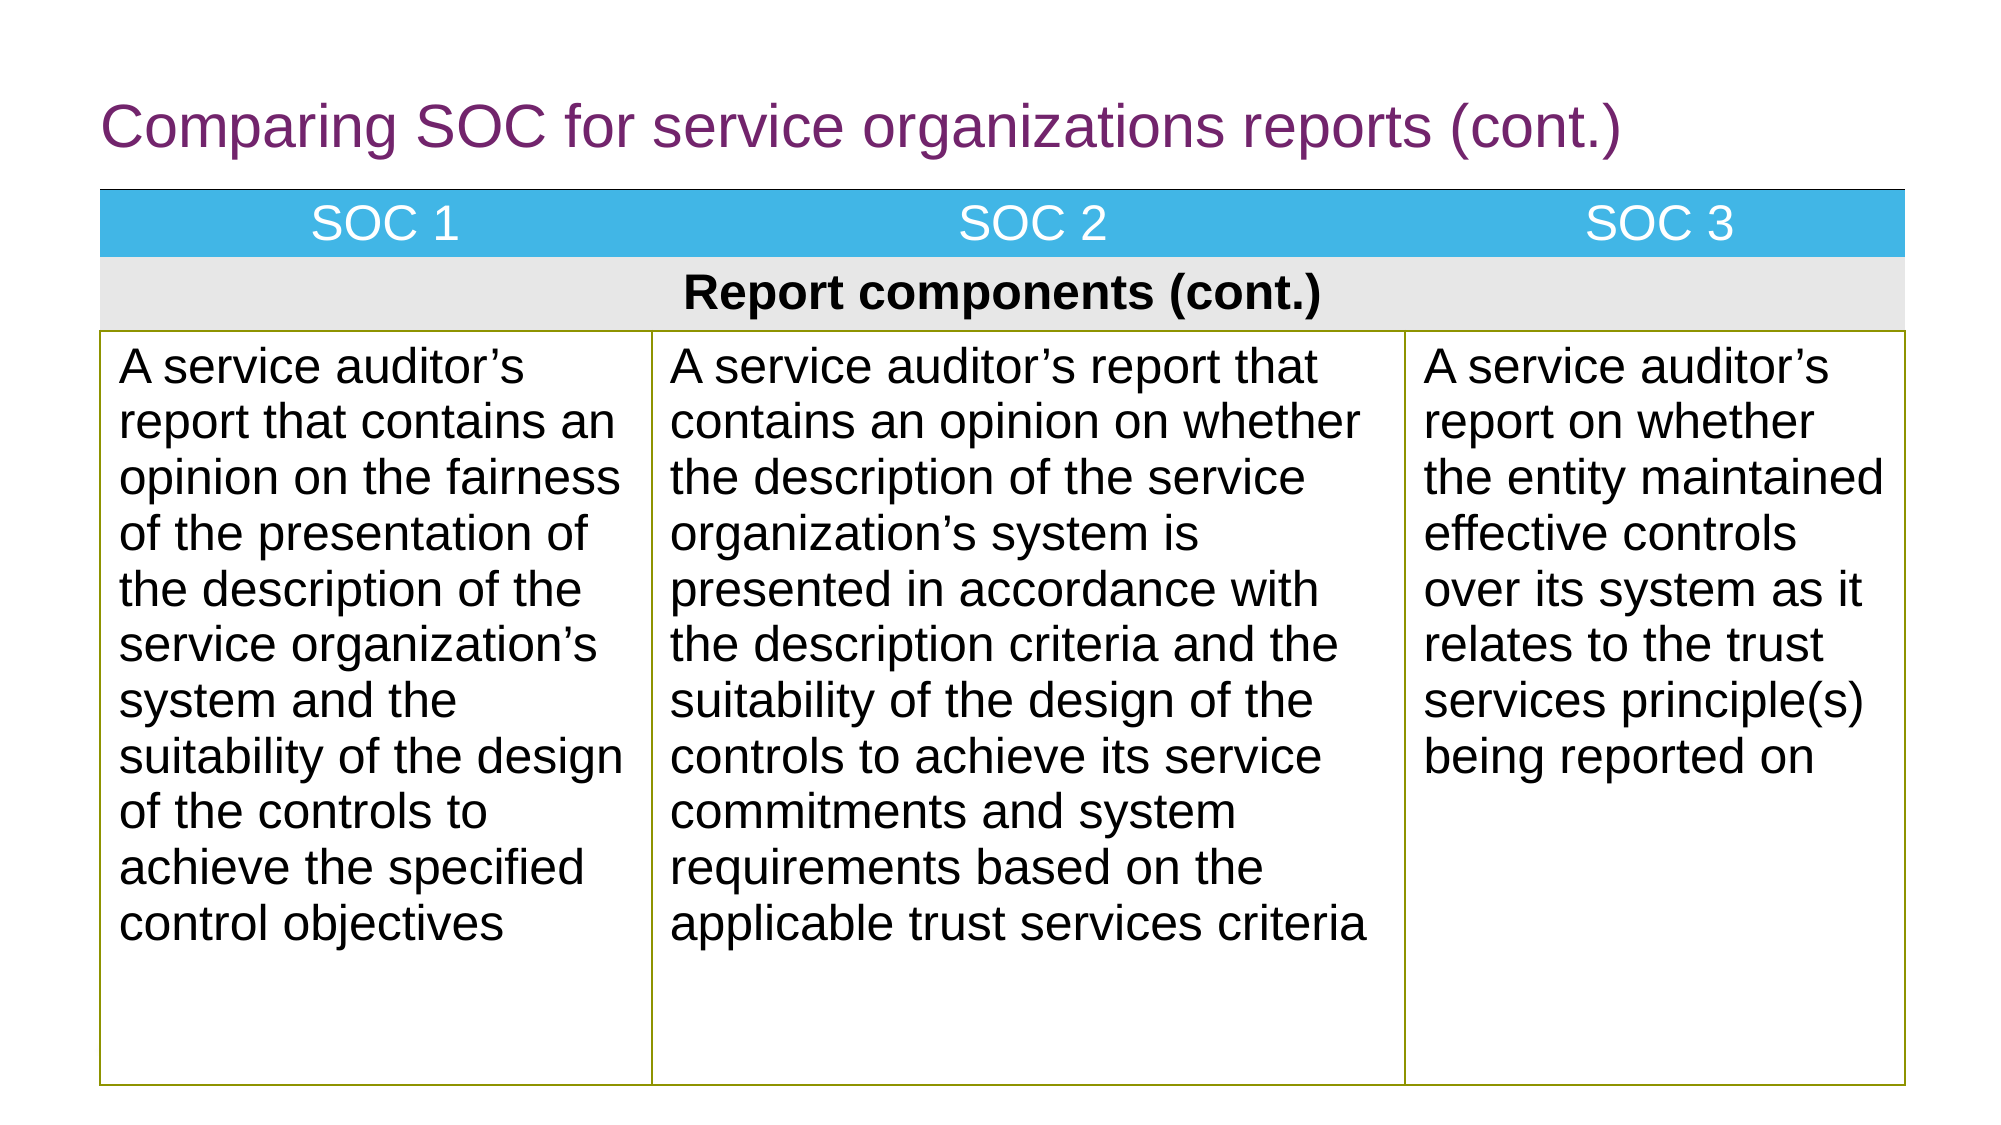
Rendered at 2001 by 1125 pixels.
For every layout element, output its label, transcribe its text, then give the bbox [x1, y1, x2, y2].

table_cell Report components (cont.) [100, 257, 1905, 330]
table_cell A service auditor’s report that contains an opinion on the fairness of the presentation of the description of the service organization’s system and the suitability of the design of the controls to achieve the specified control objectives [101, 332, 651, 1050]
table_header SOC 3 [1405, 190, 1905, 257]
footer © 2018 Association of International Certified Professional Accountants. All rights reserved. [147, 1050, 1900, 1111]
table_header SOC 1 [100, 190, 652, 257]
title Comparing SOC for service organizations reports (cont.) [100, 30, 1800, 160]
table_header SOC 2 [652, 190, 1405, 257]
table_cell A service auditor’s report that contains an opinion on whether the description of the service organization’s system is presented in accordance with the description criteria and the suitability of the design of the controls to achieve its service commitments and system requirements based on the applicable trust services criteria [653, 332, 1404, 1050]
slide_number 15 [99, 1050, 147, 1111]
table_cell A service auditor’s report on whether the entity maintained effective controls over its system as it relates to the trust services principle(s) being reported on [1406, 332, 1904, 1084]
